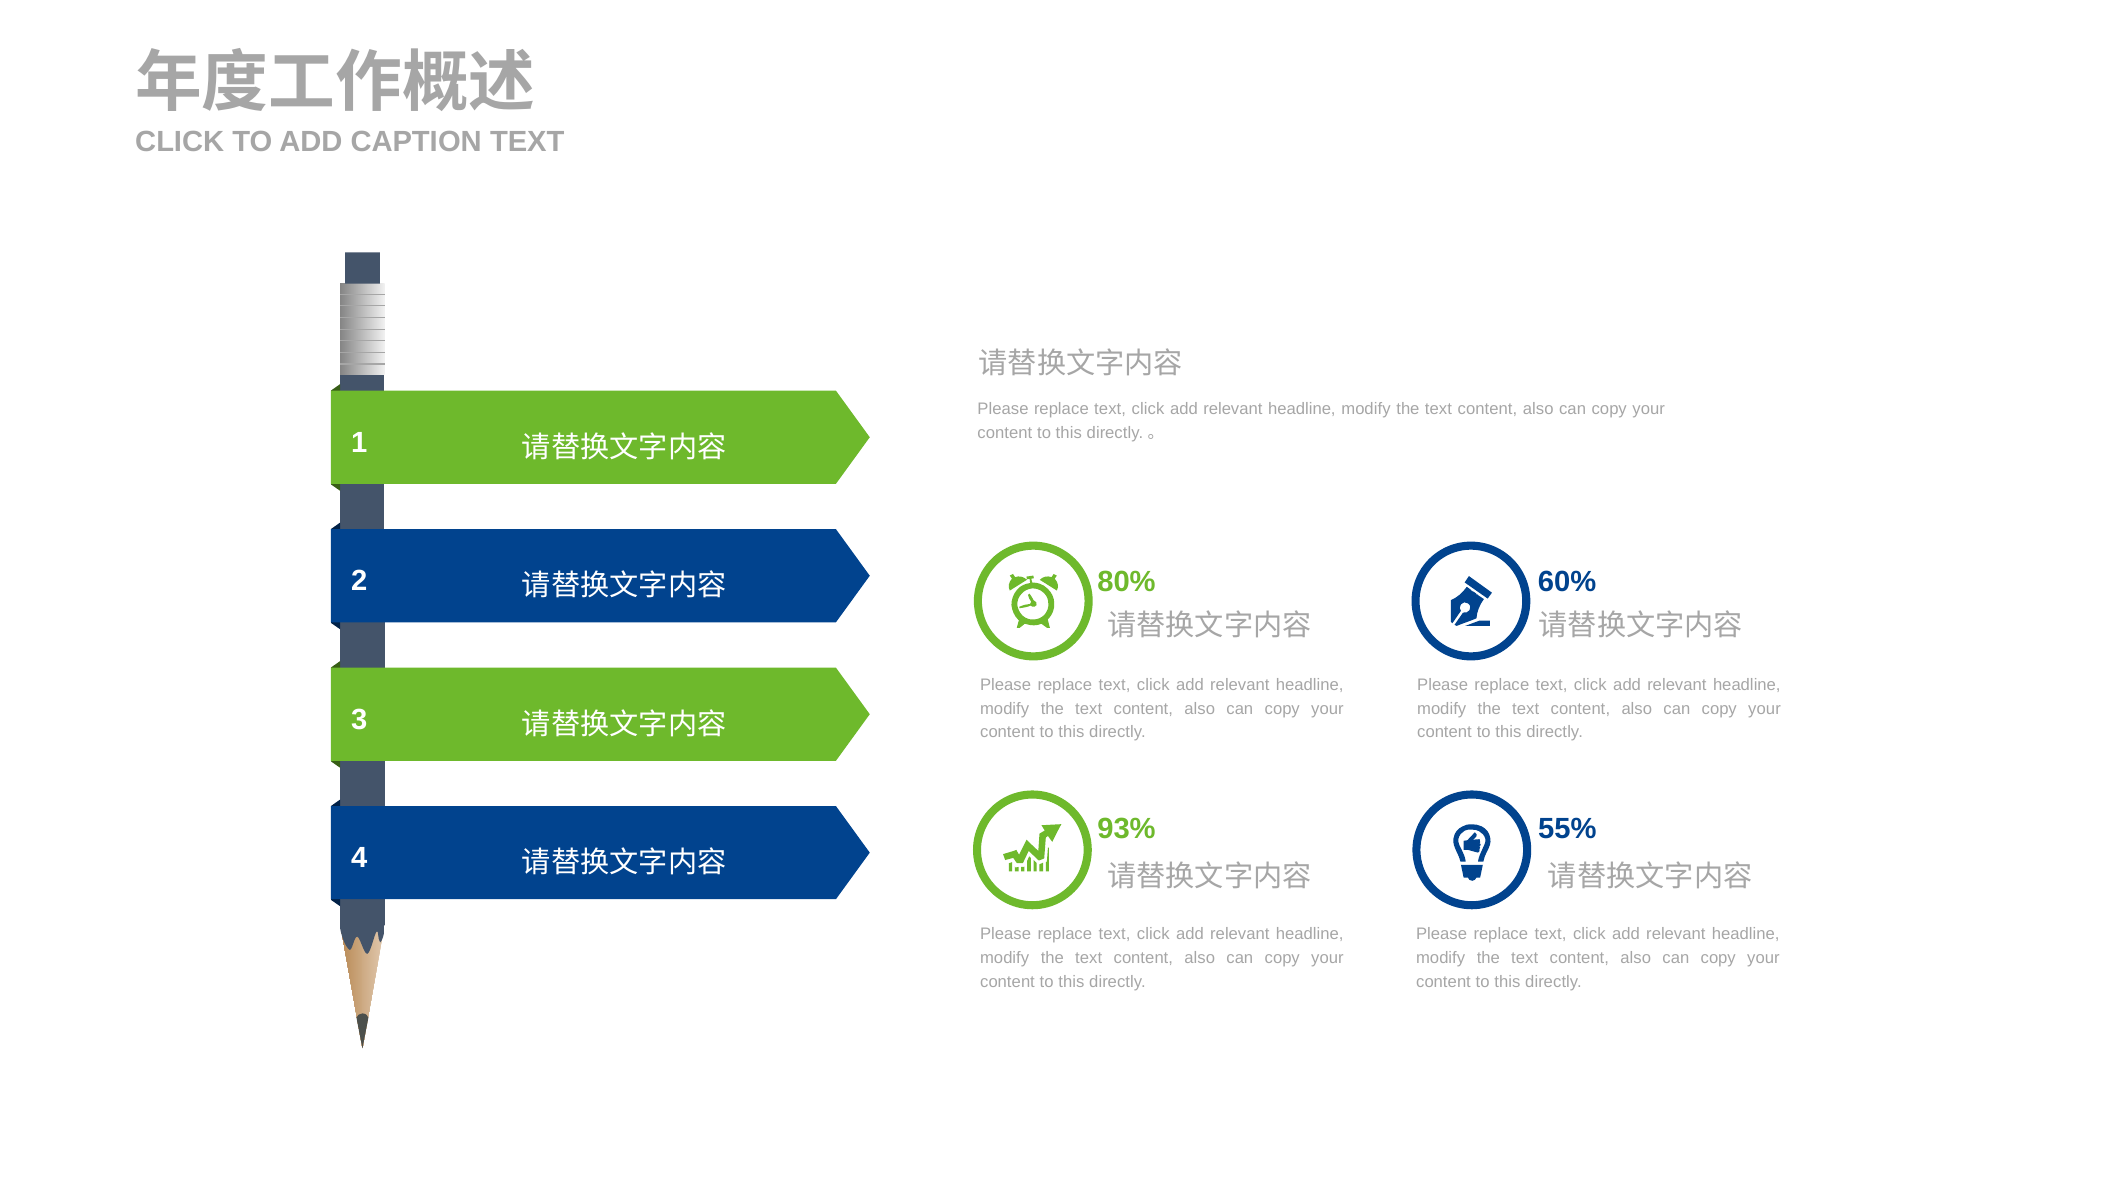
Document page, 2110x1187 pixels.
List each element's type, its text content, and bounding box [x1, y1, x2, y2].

text_box 年度工作概述 [135, 38, 596, 119]
text_box [1003, 824, 1062, 864]
text_box 60% [1523, 547, 1612, 605]
text_box Please replace text, click add relevant headline, modify the text content, also can copy your content to this directly. [965, 662, 1359, 749]
text_box [1410, 540, 1523, 662]
text_box Please replace text, click add relevant headline, modify the text content, also can copy your content to this directly. [1402, 662, 1796, 749]
text_box [971, 789, 1092, 911]
text_box [1039, 573, 1058, 591]
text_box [330, 252, 870, 1049]
text_box Please replace text, click add relevant headline, modify the text content, also can copy your content to this directly. [1401, 912, 1795, 999]
text_box 请替换文字内容 [1523, 592, 1759, 649]
text_box [1008, 862, 1013, 872]
text_box [1460, 864, 1483, 881]
text_box [1411, 789, 1533, 911]
text_box 55% [1523, 795, 1612, 853]
text_box 93% [1082, 795, 1171, 853]
text_box [1008, 573, 1055, 628]
text_box Please replace text, click add relevant headline, modify the text content, also can copy your content to this directly. [965, 912, 1359, 999]
text_box 请替换文字内容 [1533, 842, 1768, 900]
text_box [1045, 847, 1049, 872]
text_box [1450, 576, 1492, 626]
text_box [1033, 860, 1037, 872]
text_box [972, 540, 1092, 662]
text_box CLICK TO ADD CAPTION TEXT [135, 122, 596, 158]
text_box [1039, 862, 1044, 872]
text_box [1453, 824, 1491, 862]
text_box 请替换文字内容 [1092, 592, 1328, 649]
text_box 80% [1082, 547, 1171, 605]
text_box 请替换文字内容 [1092, 842, 1328, 900]
text_box [1027, 856, 1031, 872]
text_box 请替换文字内容 [963, 330, 1199, 386]
text_box Please replace text, click add relevant headline, modify the text content, also can copy your content to this directly.。 [962, 386, 1681, 449]
